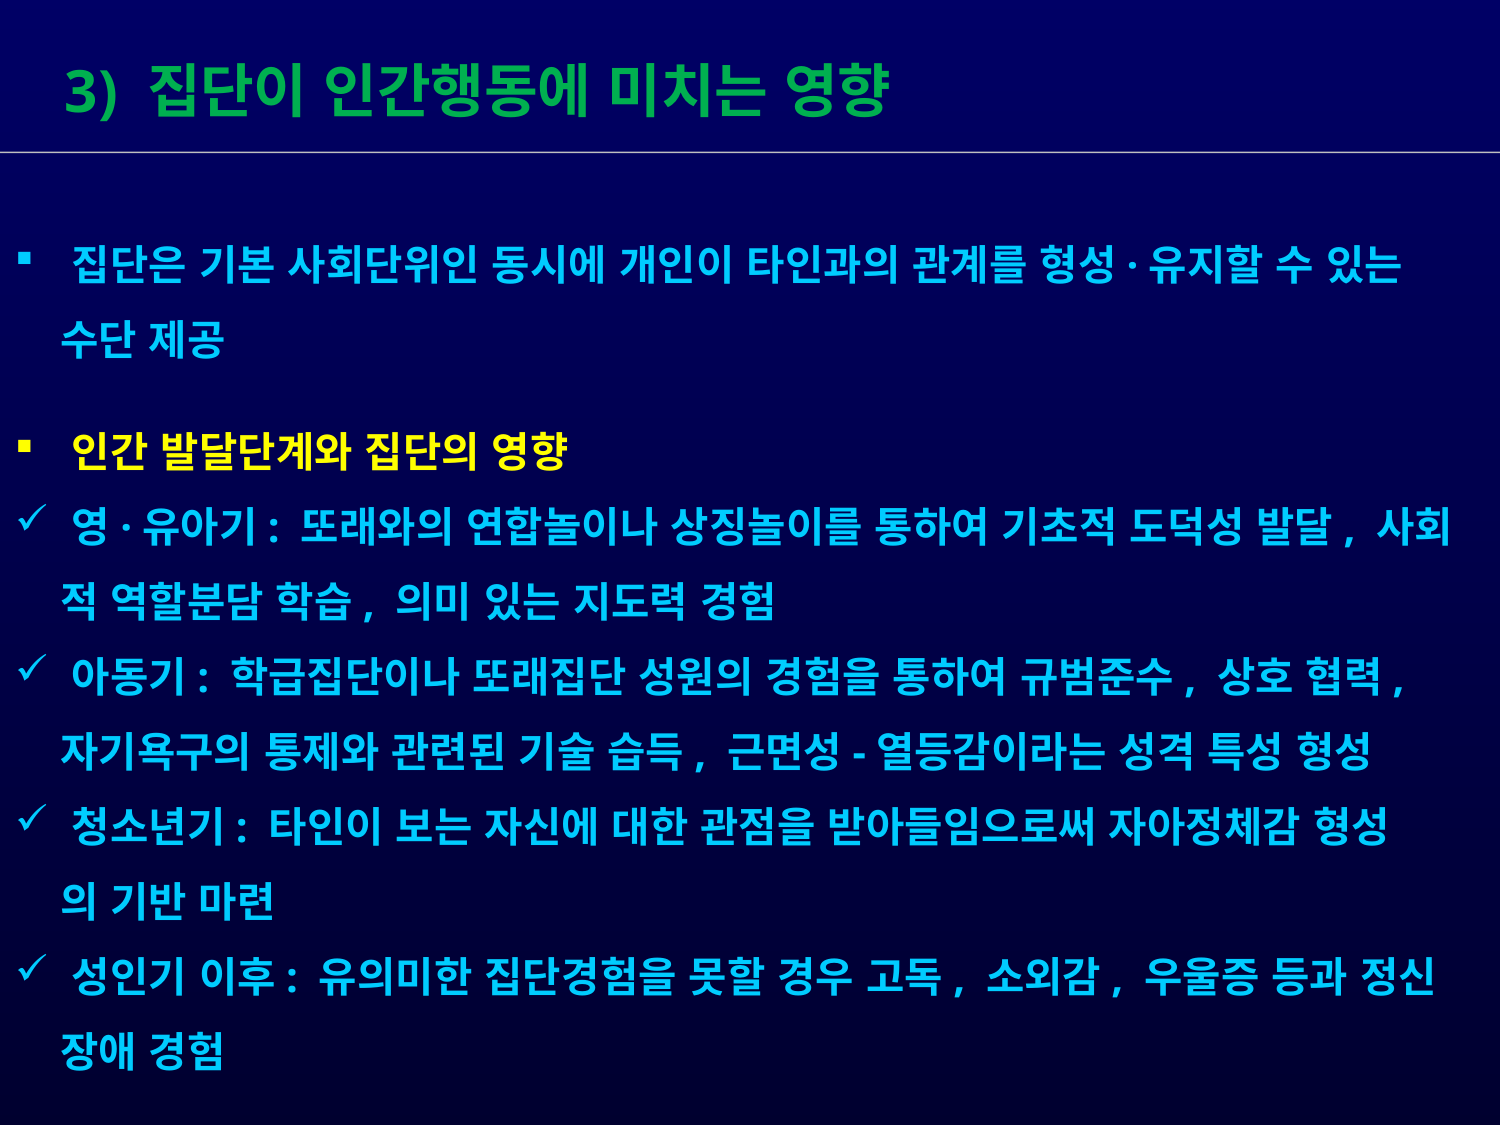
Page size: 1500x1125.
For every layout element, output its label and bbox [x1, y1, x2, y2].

text_box [0, 46, 1500, 1093]
